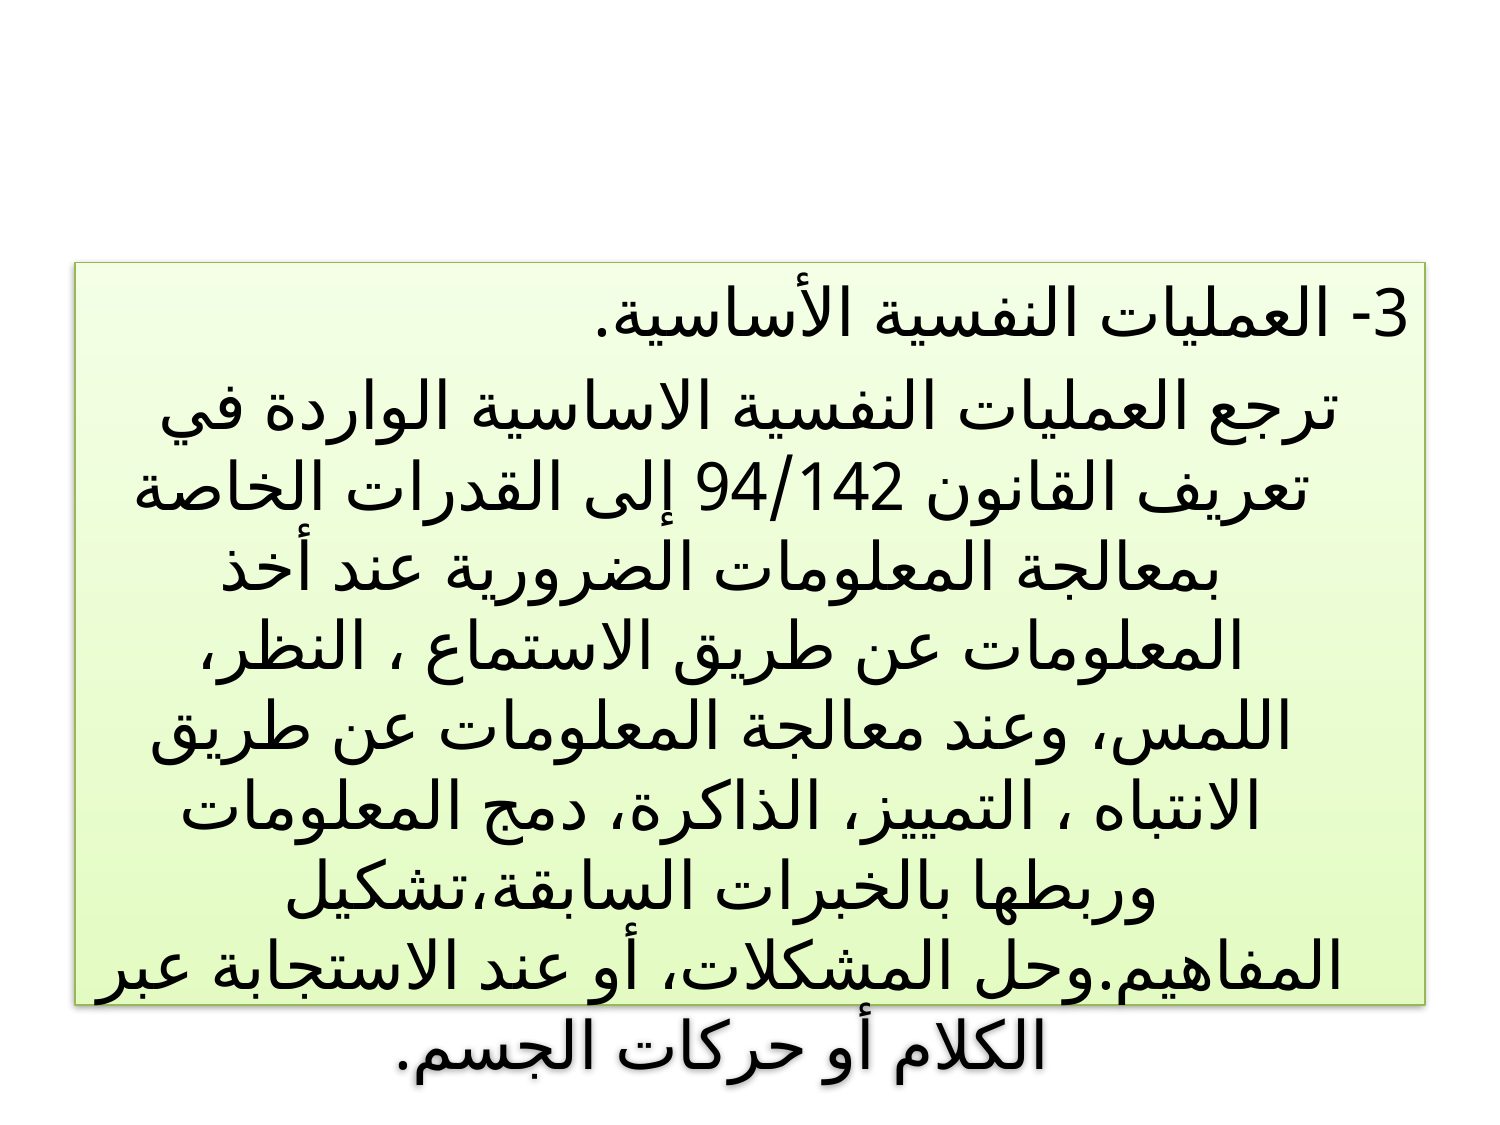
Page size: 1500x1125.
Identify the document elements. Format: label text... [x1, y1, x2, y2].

list 3- العمليات النفسية الأساسية. ترجع العمليات النفسية الاساسية الواردة في تعريف القانون 94/142 إلى القدرات الخاصة بمعالجة المعلومات الضرورية عند أخذ المعلومات عن طريق الاستماع ، النظر، اللمس، وعند معالجة المعلومات عن طريق الانتباه ، التمييز، الذاكرة، دمج المعلومات وربطها بالخبرات السابقة،تشكيل المفاهيم.وحل المشكلات، أو عند الاستجابة عبر الكلام أو حركات الجسم. [74, 262, 1426, 1006]
